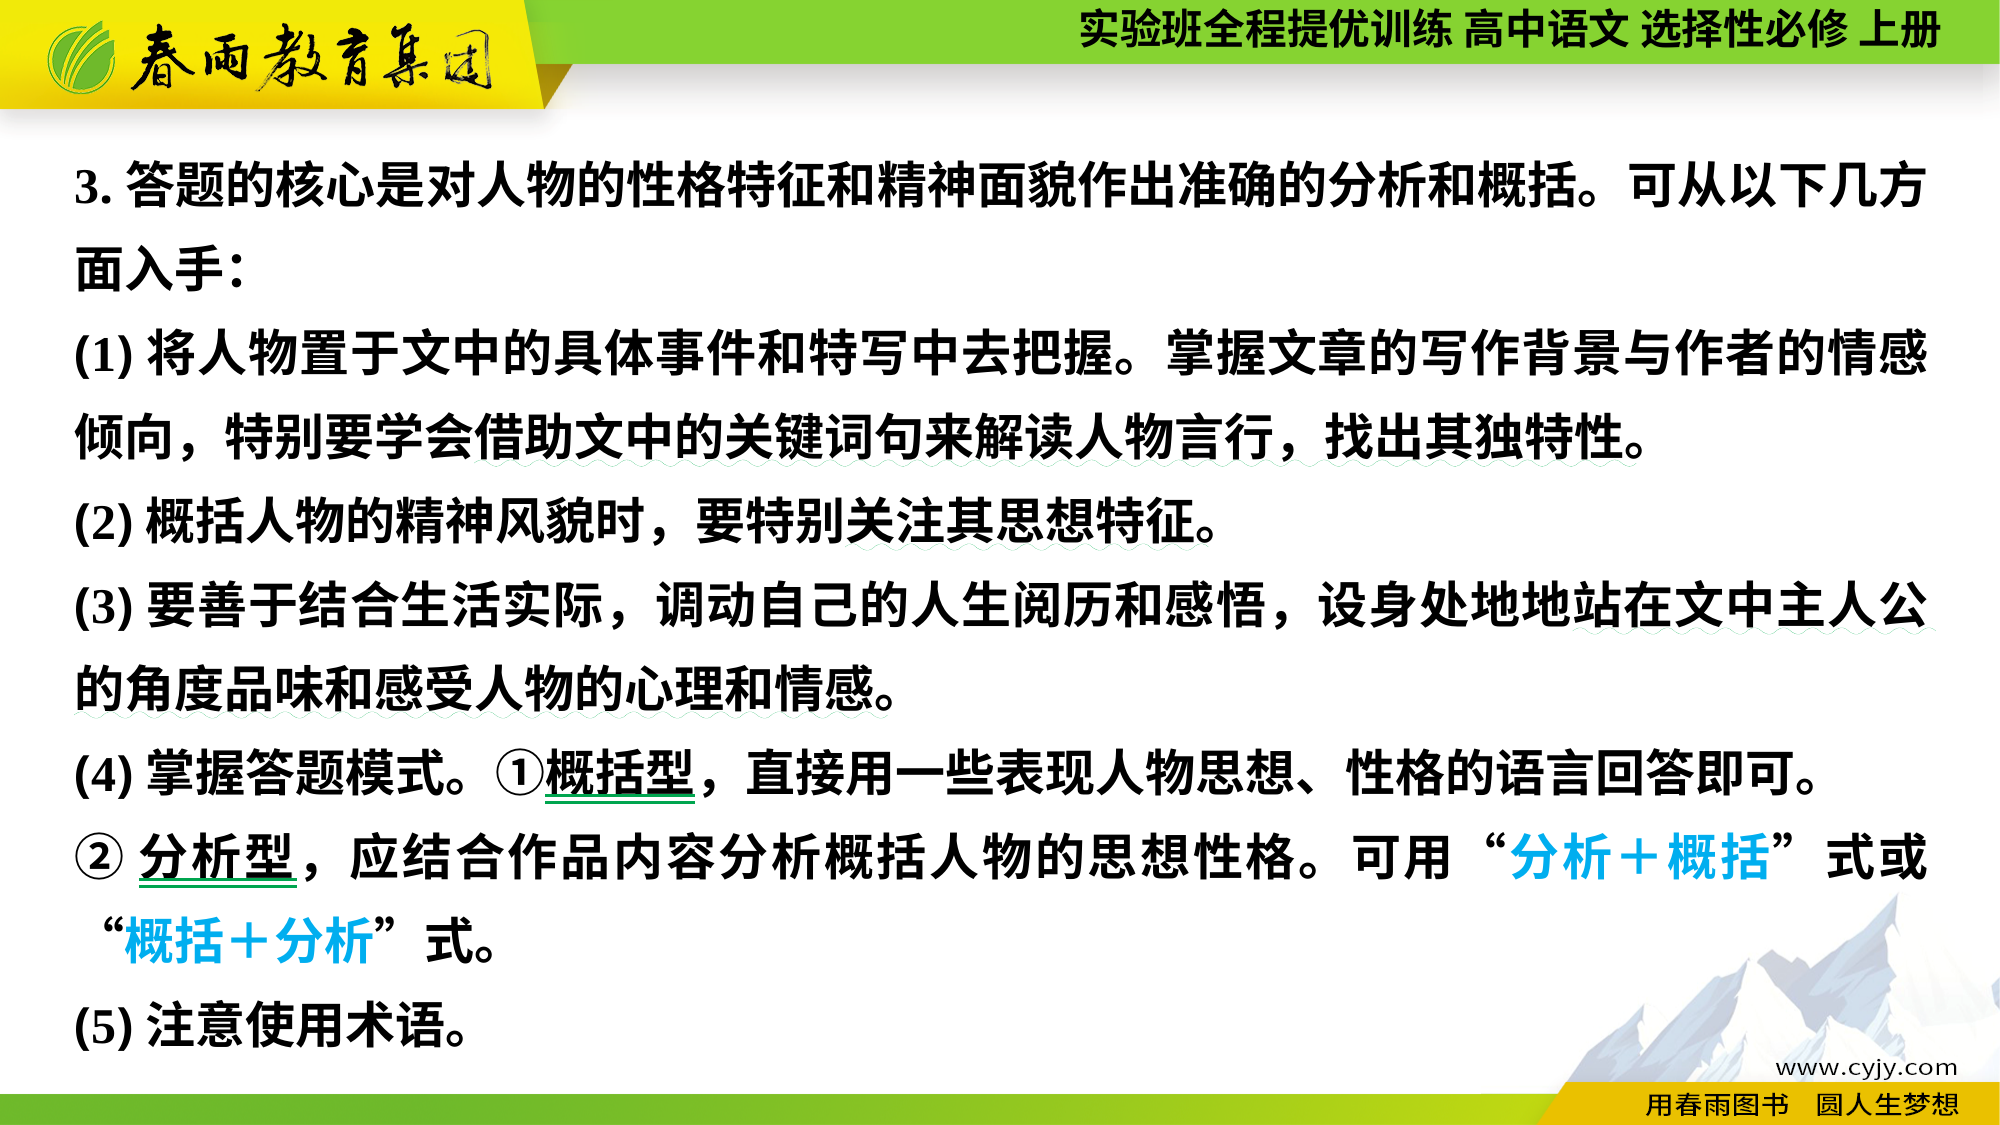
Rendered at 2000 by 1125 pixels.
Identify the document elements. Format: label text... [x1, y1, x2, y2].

picture [0, 0, 2000, 1125]
list 3.答题的核心是对人物的性格特征和精神面貌作出准确的分析和概括。可从以下几方面入手： (1)将人物置于文中的具体事件和特写中去把握。掌握文章的写作背景与作者的情感倾向，特别要学会借助文中的关键词句来解读人物言行，找出其独特性。 (2)概括人物的精神风貌时，要特别关注其思想特征。 (3)要善于结合生活实际，调动自己的人生阅历和感悟，设身处地地站在文中主人公的角度品味和感受人物的心理和情感。 (4)掌握答题模式。①概括型，直接用一些表现人物思想、性格的语言回答即可。 ②分析型，应结合作品内容分析概括人物的思想性格。可用“分析＋概括”式或“概括＋分析”式。 (5)注意使用术语。 [59, 122, 1944, 1071]
